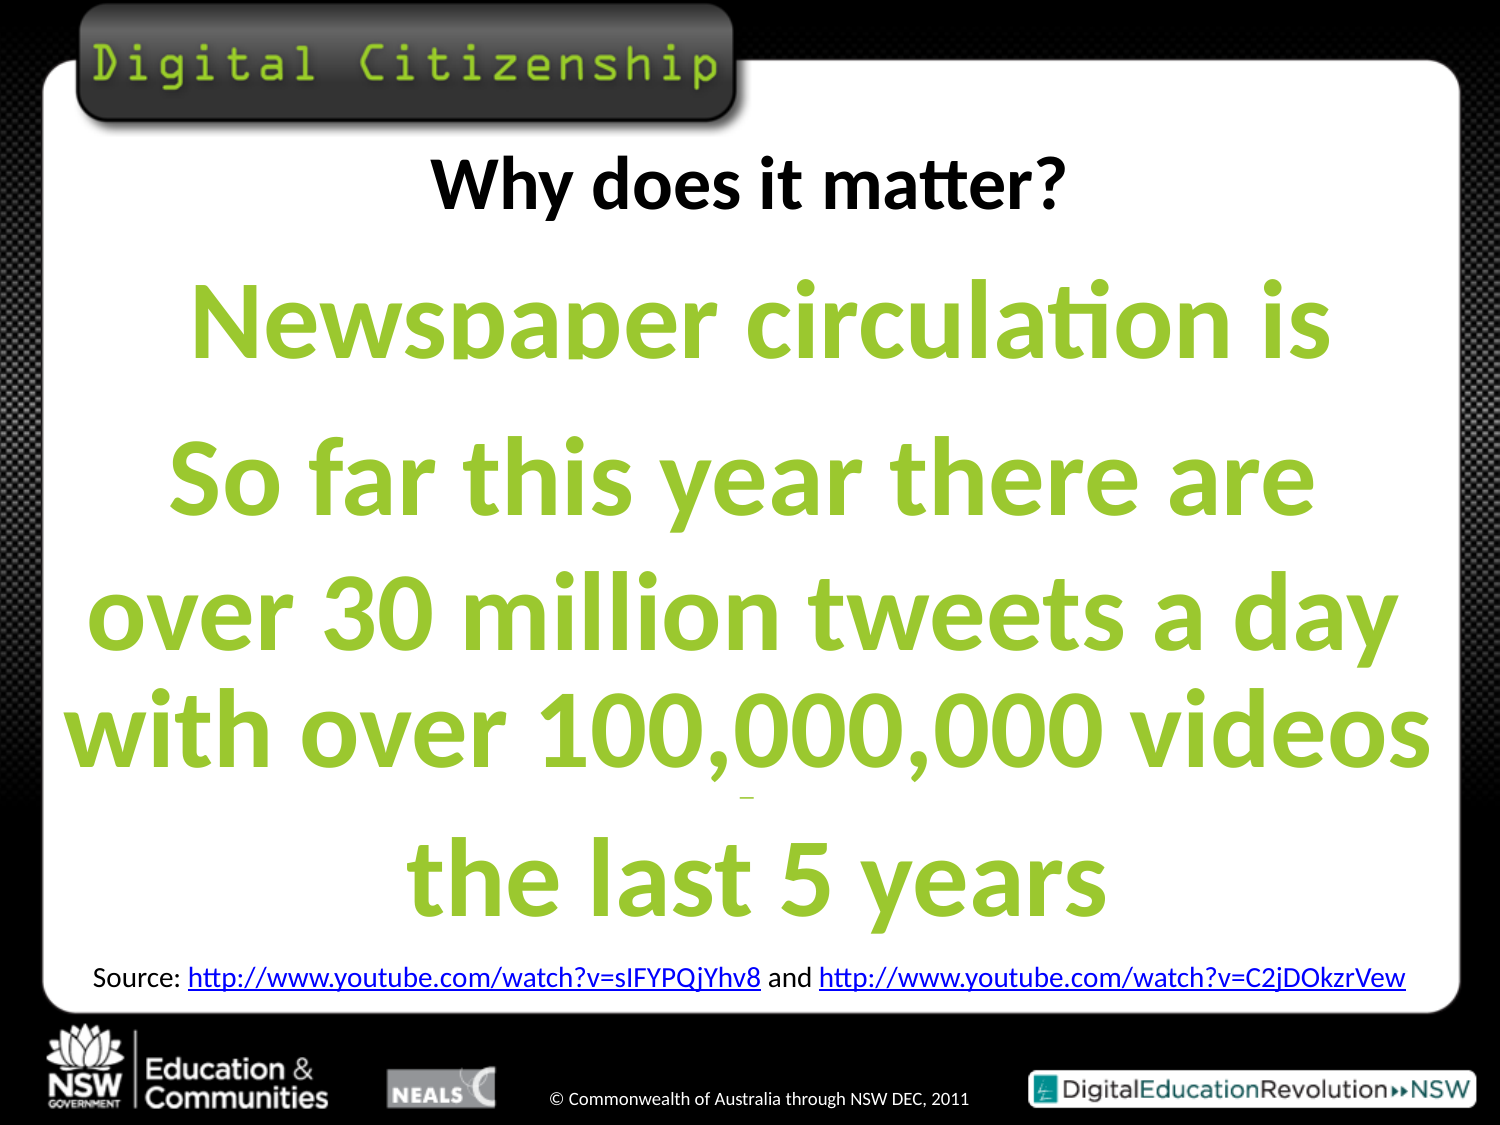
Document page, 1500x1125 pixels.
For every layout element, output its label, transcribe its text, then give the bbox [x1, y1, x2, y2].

text_box … but online newspaper readers are up 30 million in the last 5 years [89, 799, 1427, 949]
title Why does it matter? [75, 126, 1425, 233]
picture [0, 0, 1500, 1125]
text_box Newspaper circulation is down 7 million over 25 years [73, 237, 1450, 645]
text_box YouTube is the 2nd largest search engine in the world [94, 357, 1432, 645]
text_box with over 100,000,000 videos [44, 645, 1454, 799]
text_box So far this year there are over 30 million tweets a day [60, 393, 1427, 682]
text_box Source: http://www.youtube.com/watch?v=sIFYPQjYhv8 and http://www.youtube.com/watch?v=C2jDOkzrVew [78, 950, 1431, 1001]
